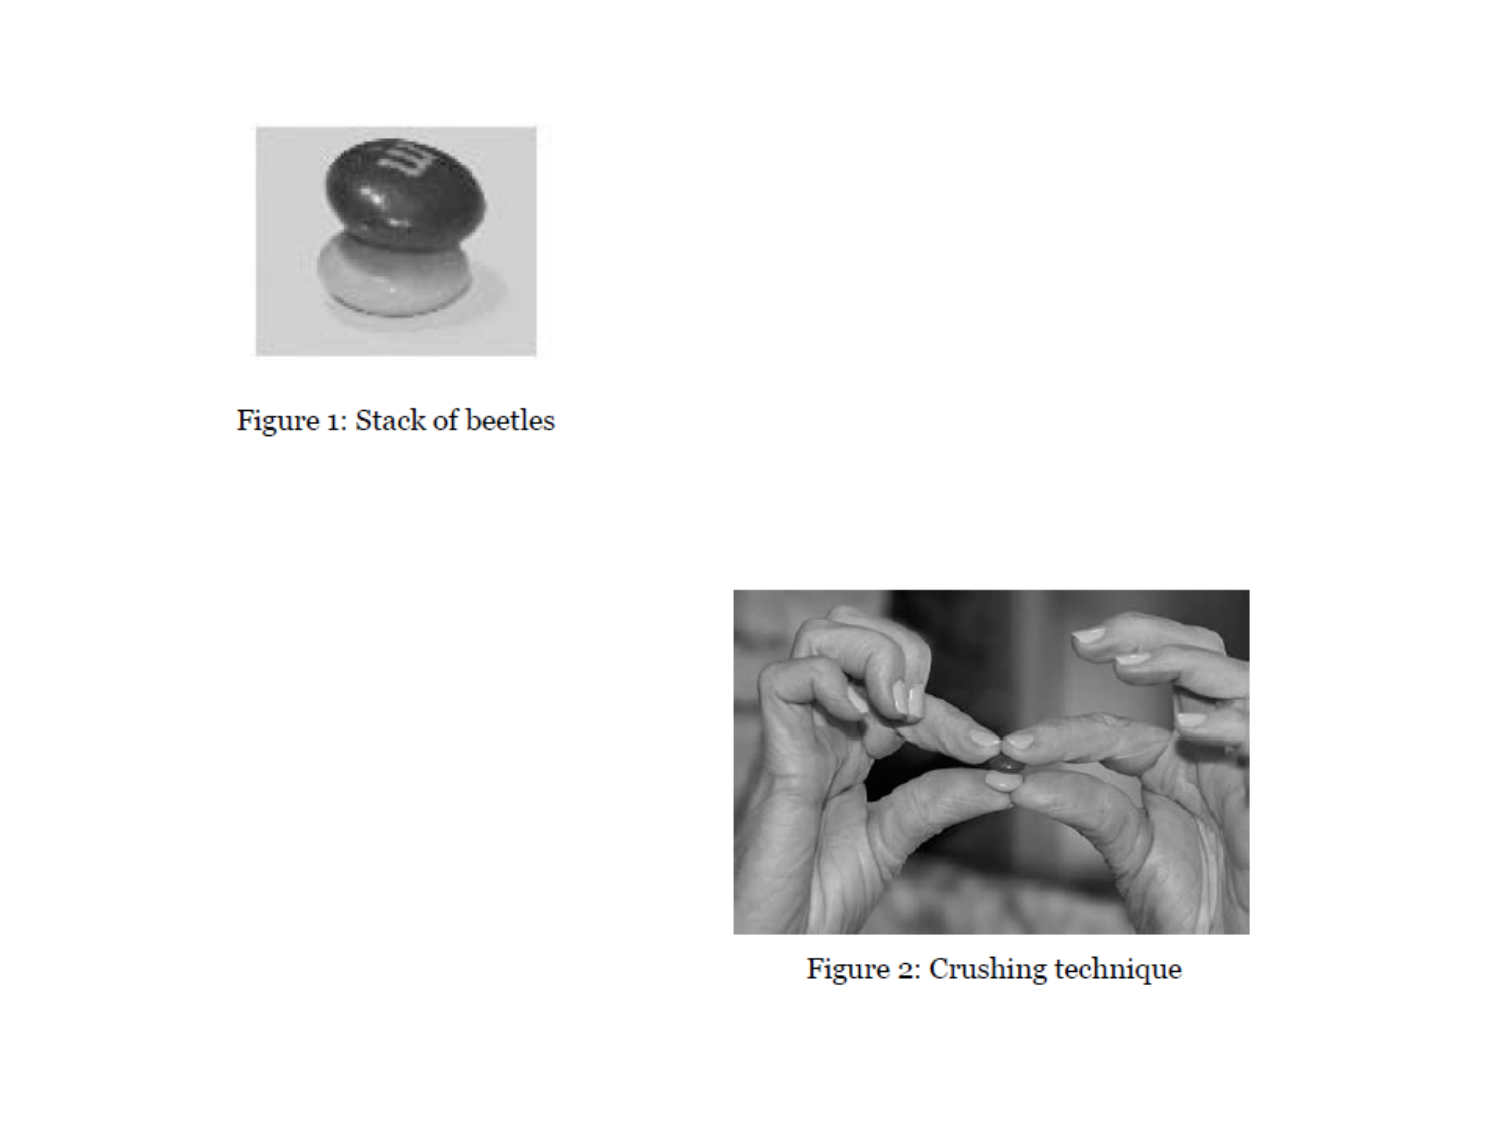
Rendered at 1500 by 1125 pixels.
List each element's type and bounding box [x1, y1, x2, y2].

picture [224, 87, 590, 457]
picture [712, 562, 1301, 996]
